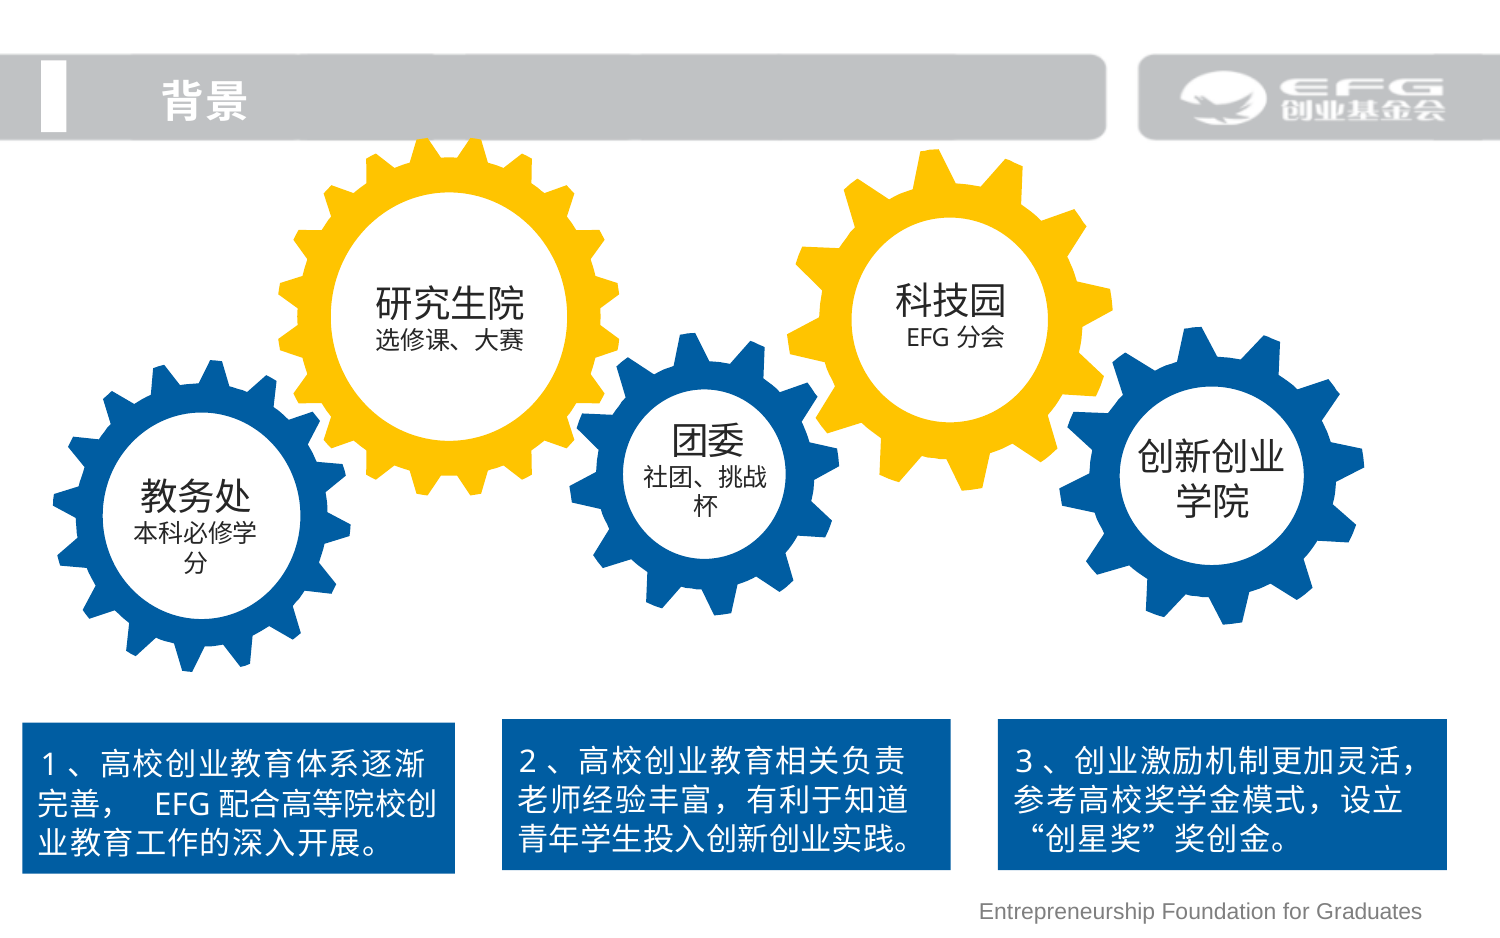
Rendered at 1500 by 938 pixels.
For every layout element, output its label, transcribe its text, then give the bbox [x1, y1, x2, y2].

text_box 2、高校创业教育相关负责 老师经验丰富，有利于知道 青年学生投入创新创业实践。 [502, 719, 951, 871]
text_box 3、创业激励机制更加灵活， 参考高校奖学金模式，设立 “创星奖”奖创金。 [997, 719, 1447, 871]
text_box 1、高校创业教育体系逐渐 完善， EFG配合高等院校创 业教育工作的深入开展。 [22, 722, 455, 874]
text_box Entrepreneurship Foundation for Graduates [976, 899, 1424, 926]
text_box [52, 137, 1113, 672]
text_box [0, 49, 1500, 147]
text_box [1113, 326, 1365, 625]
text_box 创新创业 学院 [1135, 432, 1289, 526]
